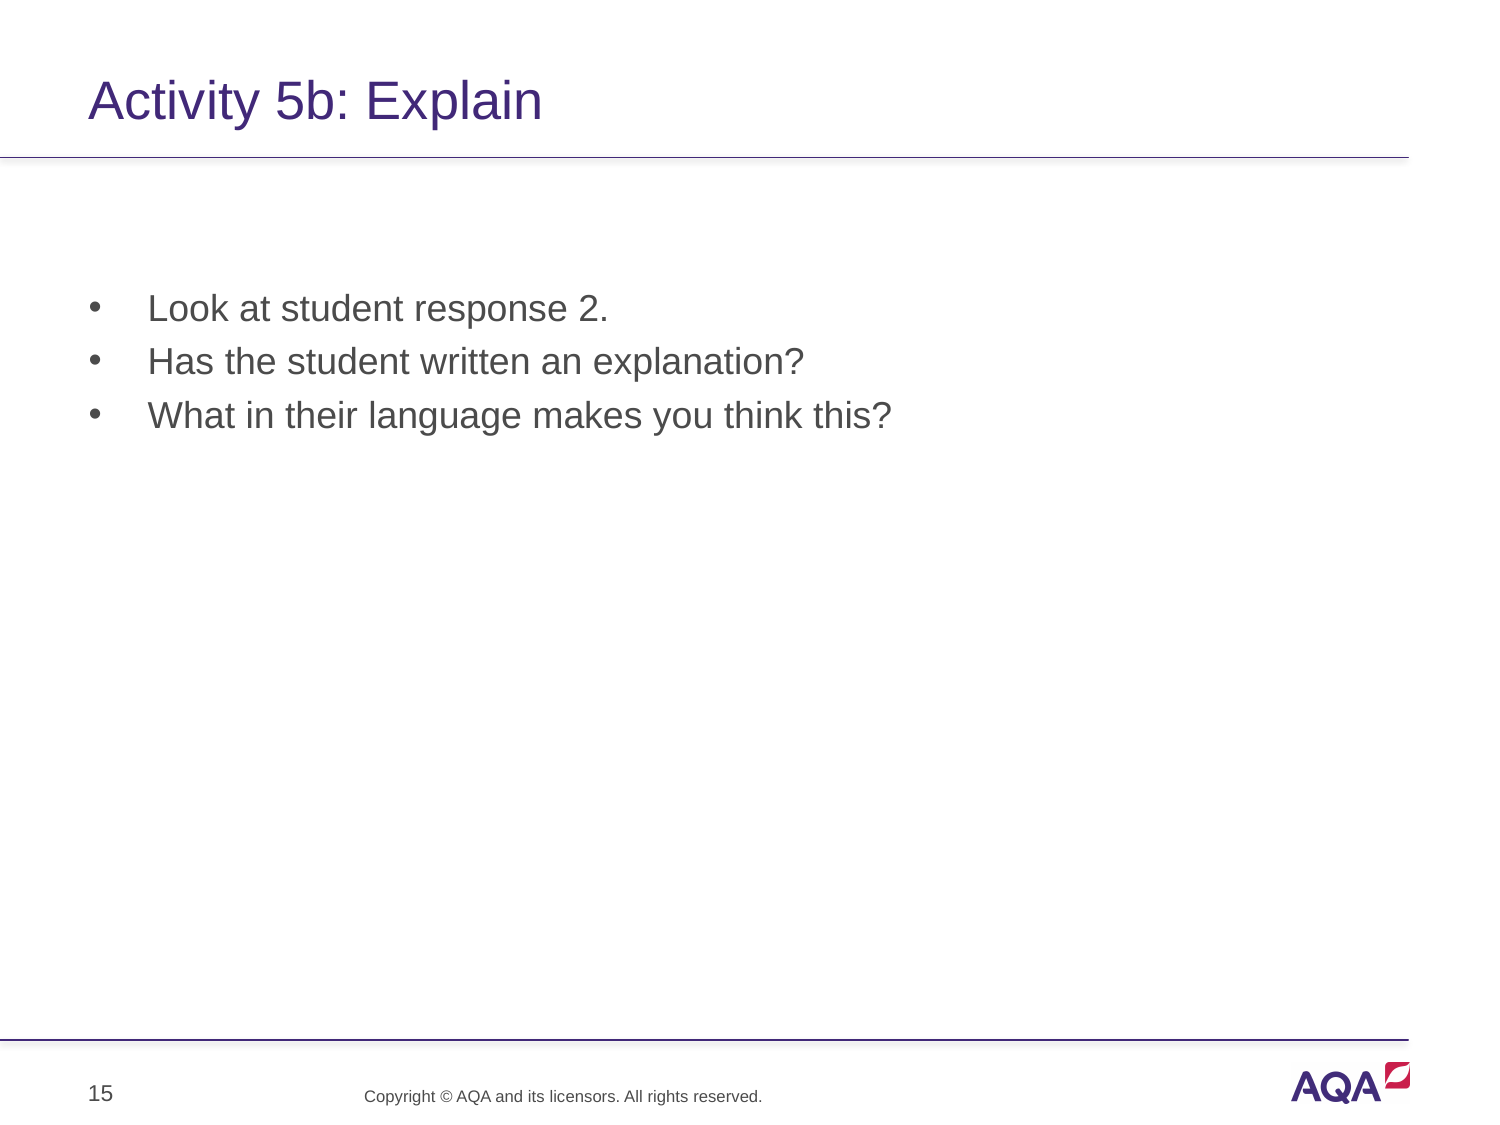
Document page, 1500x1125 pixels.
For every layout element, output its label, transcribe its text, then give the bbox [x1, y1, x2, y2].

picture [1291, 1062, 1410, 1104]
title Activity 5b: Explain [88, 72, 1409, 144]
list Look at student response 2. Has the student written an explanation? What in their language makes you think this? [88, 284, 1409, 1007]
slide_number 15 [72, 1062, 188, 1123]
footer Copyright © AQA and its licensors. All rights reserved. [324, 1084, 764, 1124]
